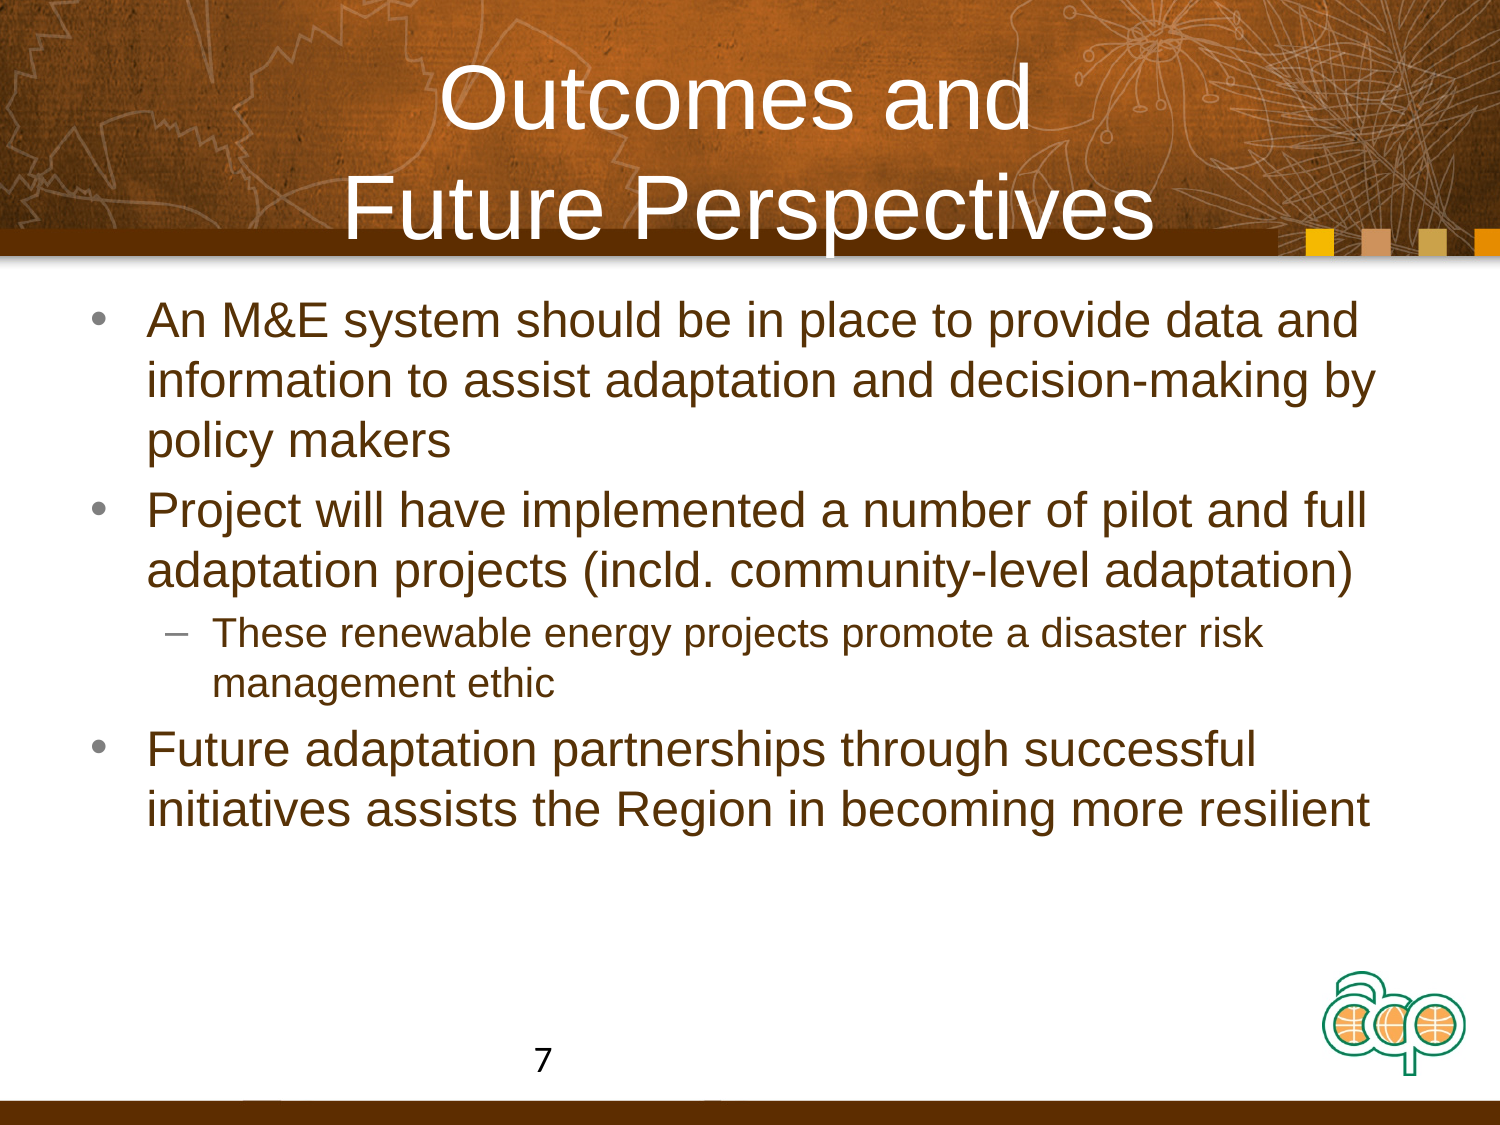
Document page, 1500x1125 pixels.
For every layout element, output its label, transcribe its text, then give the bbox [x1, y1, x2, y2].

slide_number 7 [518, 1027, 869, 1071]
picture [0, 0, 1500, 1125]
list An M&E system should be in place to provide data and information to assist adaptation and decision-making by policy makers Project will have implemented a number of pilot and full adaptation projects (incld. community-level adaptation) These renewable energy projects promote a disaster risk management ethic Future adaptation partnerships through successful initiatives assists the Region in becoming more resilient [74, 280, 1426, 936]
title Outcomes and Future Perspectives [74, 62, 1426, 234]
